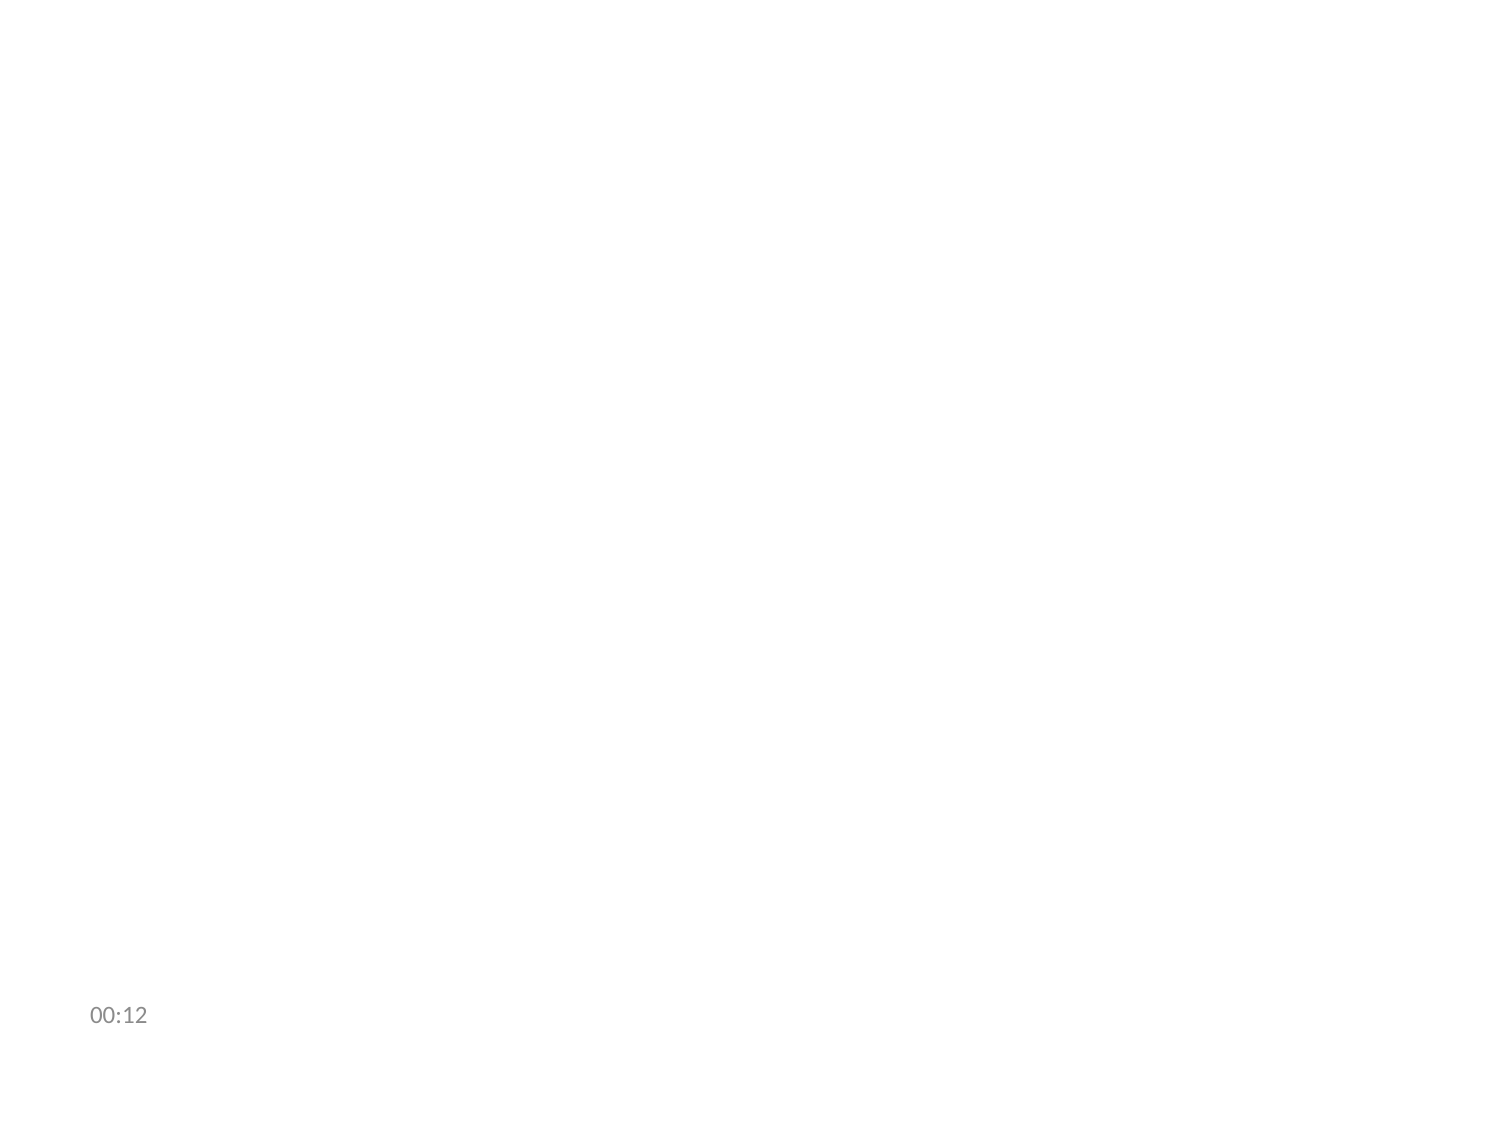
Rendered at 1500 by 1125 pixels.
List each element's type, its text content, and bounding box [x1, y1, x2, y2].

text_box 15:35 [75, 983, 425, 1044]
